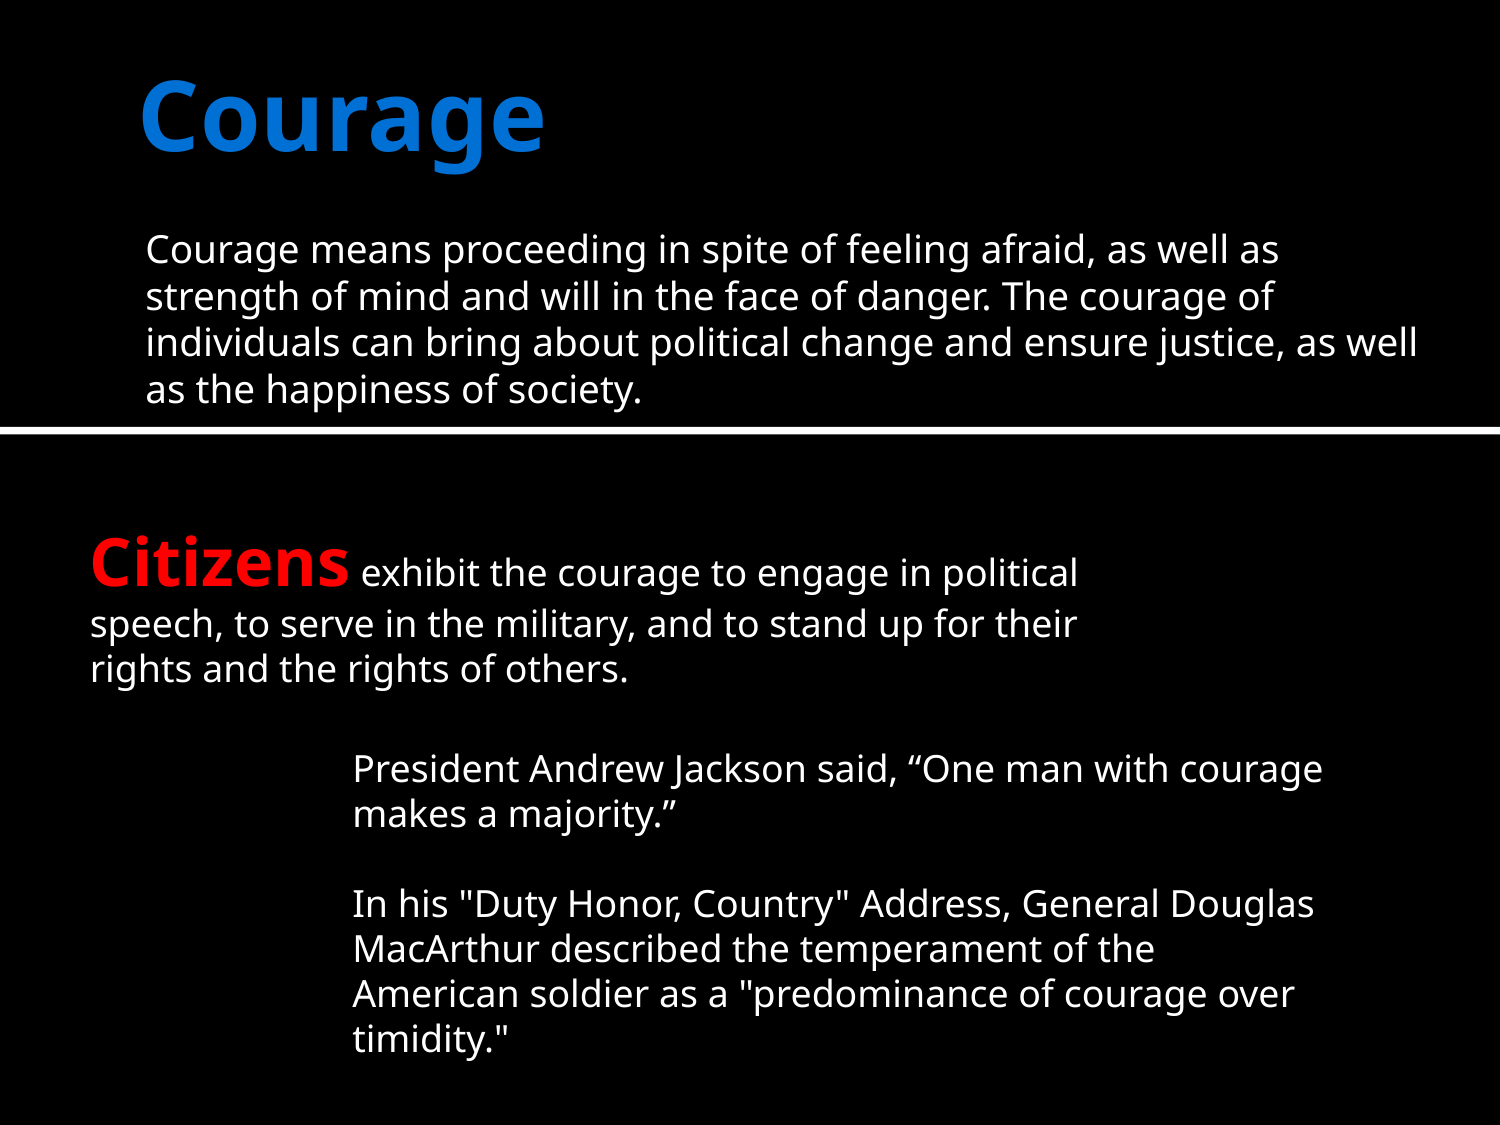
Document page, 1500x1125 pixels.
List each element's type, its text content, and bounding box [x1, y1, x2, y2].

title Courage [123, 19, 1438, 224]
text_box President Andrew Jackson said, “One man with courage makes a majority.” In his "Duty Honor, Country" Address, General Douglas MacArthur described the temperament of the American soldier as a "predominance of courage over timidity." [337, 737, 1425, 1068]
text_box Citizens exhibit the courage to engage in political speech, to serve in the military, and to stand up for their rights and the rights of others. [75, 512, 1163, 698]
list Courage means proceeding in spite of feeling afraid, as well as strength of mind and will in the face of danger. The courage of individuals can bring about political change and ensure justice, as well as the happiness of society. [121, 224, 1438, 413]
